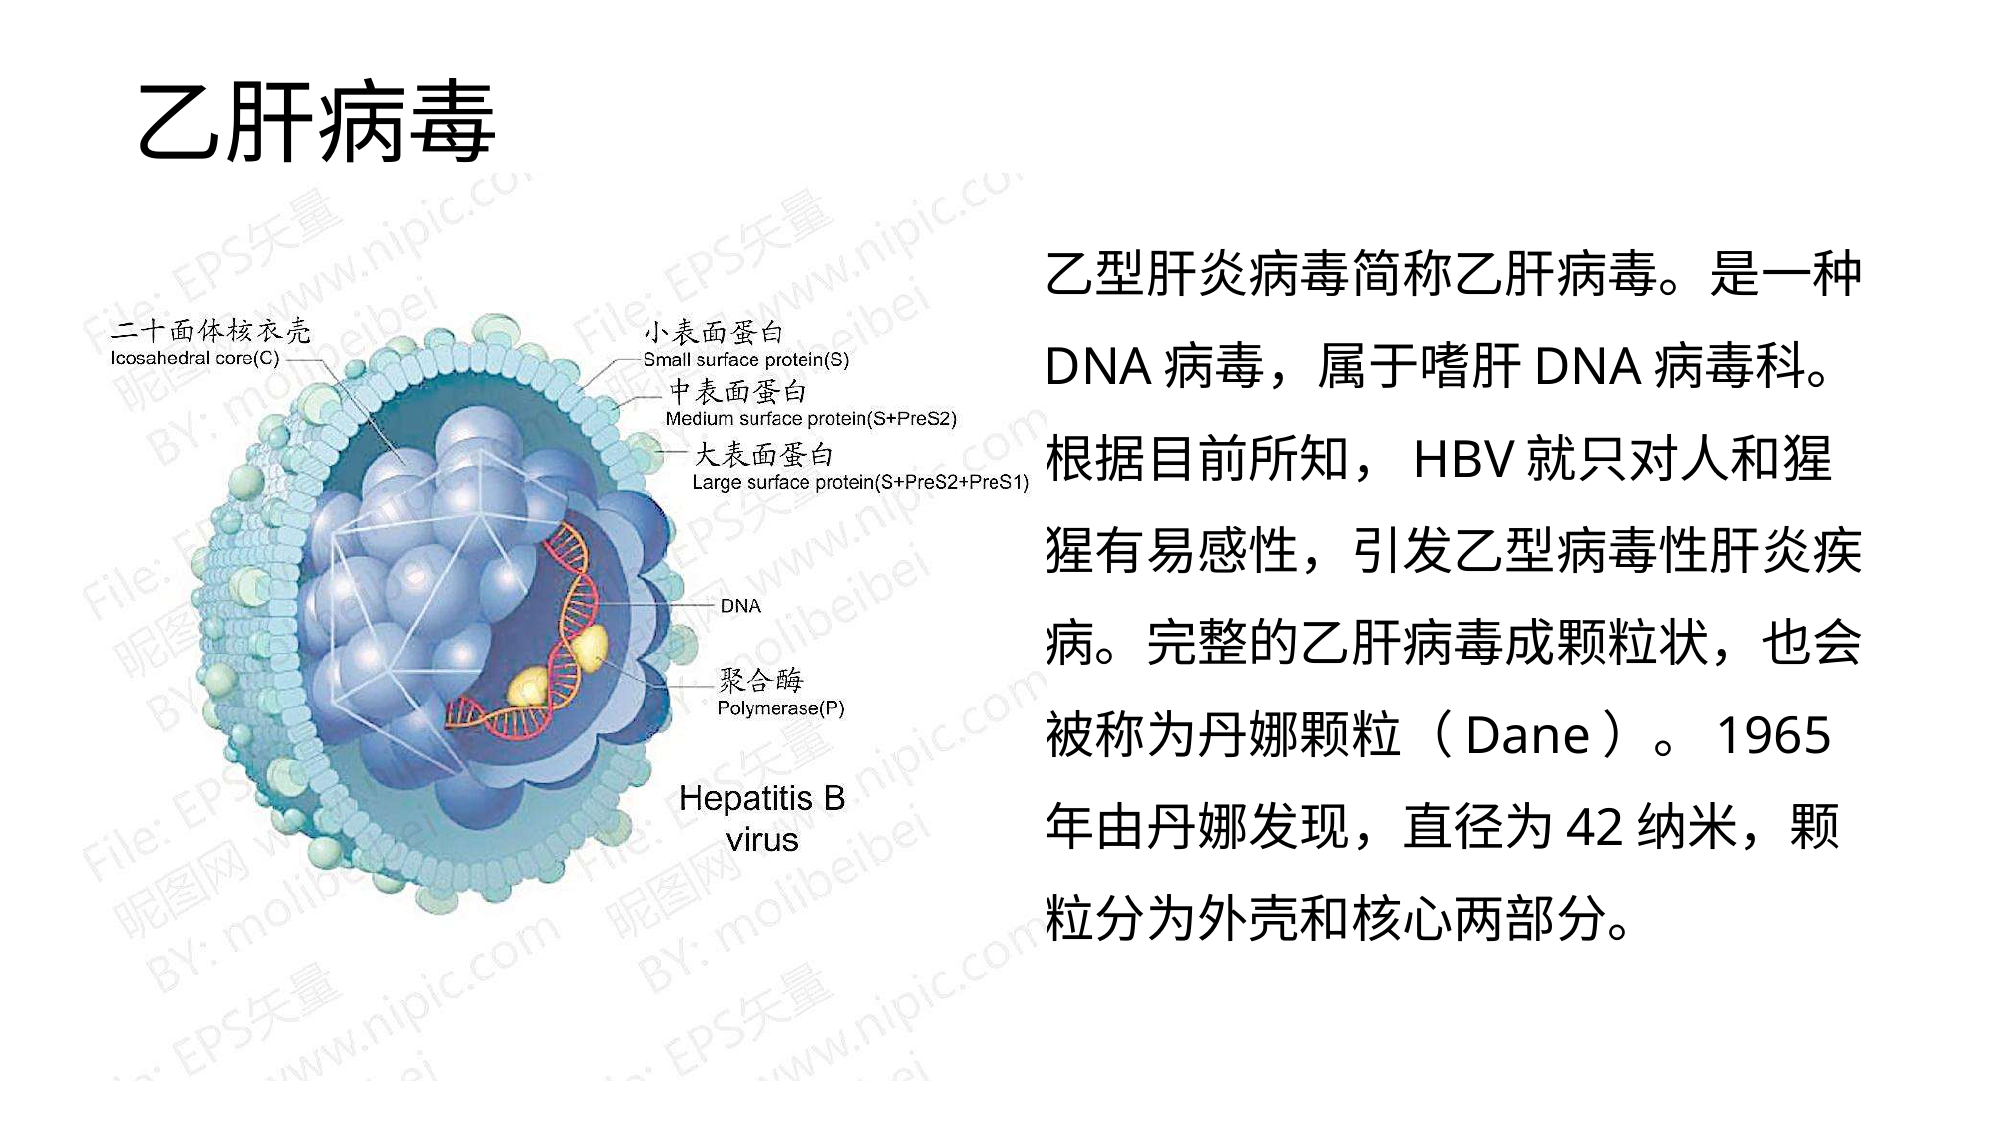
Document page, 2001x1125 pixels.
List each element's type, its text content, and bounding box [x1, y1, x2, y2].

picture [83, 173, 1047, 1081]
list 乙型肝炎病毒简称乙肝病毒。是一种DNA病毒，属于嗜肝DNA病毒科。根据目前所知，HBV就只对人和猩猩有易感性，引发乙型病毒性肝炎疾病。完整的乙肝病毒成颗粒状，也会被称为丹娜颗粒（Dane）。1965年由丹娜发现，直径为42纳米，颗粒分为外壳和核心两部分。 [1047, 203, 1884, 1027]
title 乙肝病毒 [117, 17, 1843, 203]
